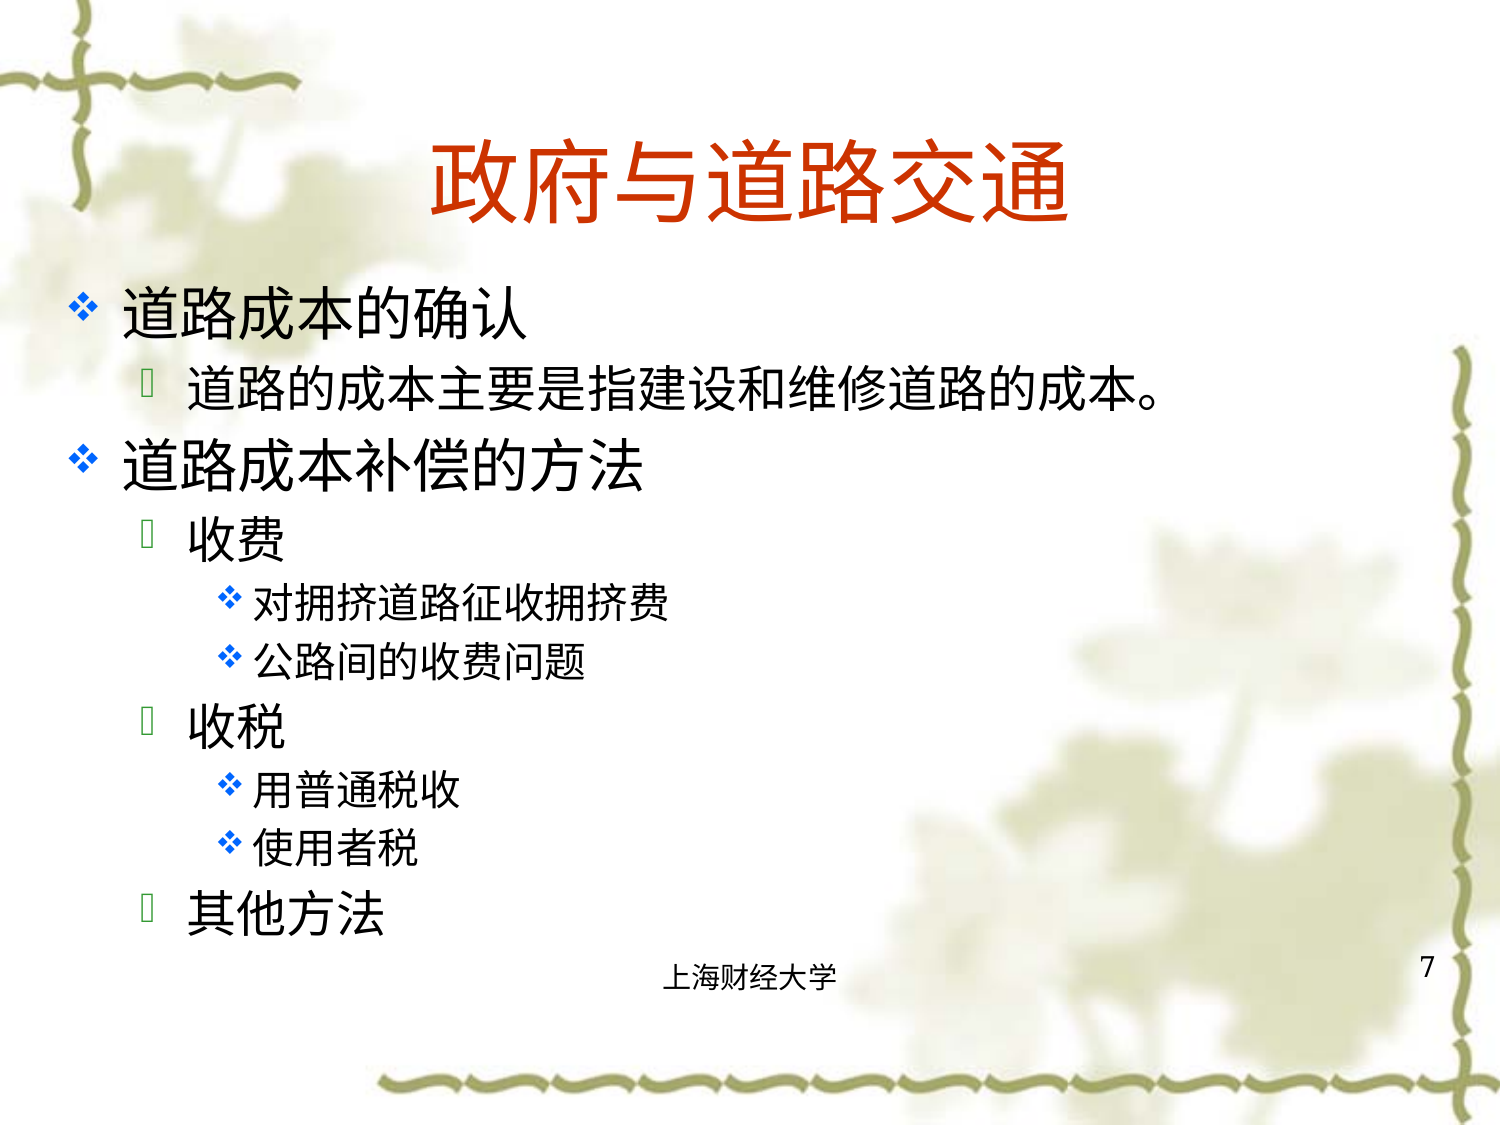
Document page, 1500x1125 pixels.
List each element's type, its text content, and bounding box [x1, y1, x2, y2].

list 道路成本的确认 道路的成本主要是指建设和维修道路的成本。 道路成本补偿的方法 收费 对拥挤道路征收拥挤费 公路间的收费问题 收税 用普通税收 使用者税 其他方法 [49, 269, 1452, 963]
footer 上海财经大学 [512, 952, 988, 1066]
picture [0, 0, 1500, 1125]
slide_number 7 [1074, 940, 1451, 1066]
title 政府与道路交通 [49, 112, 1451, 247]
